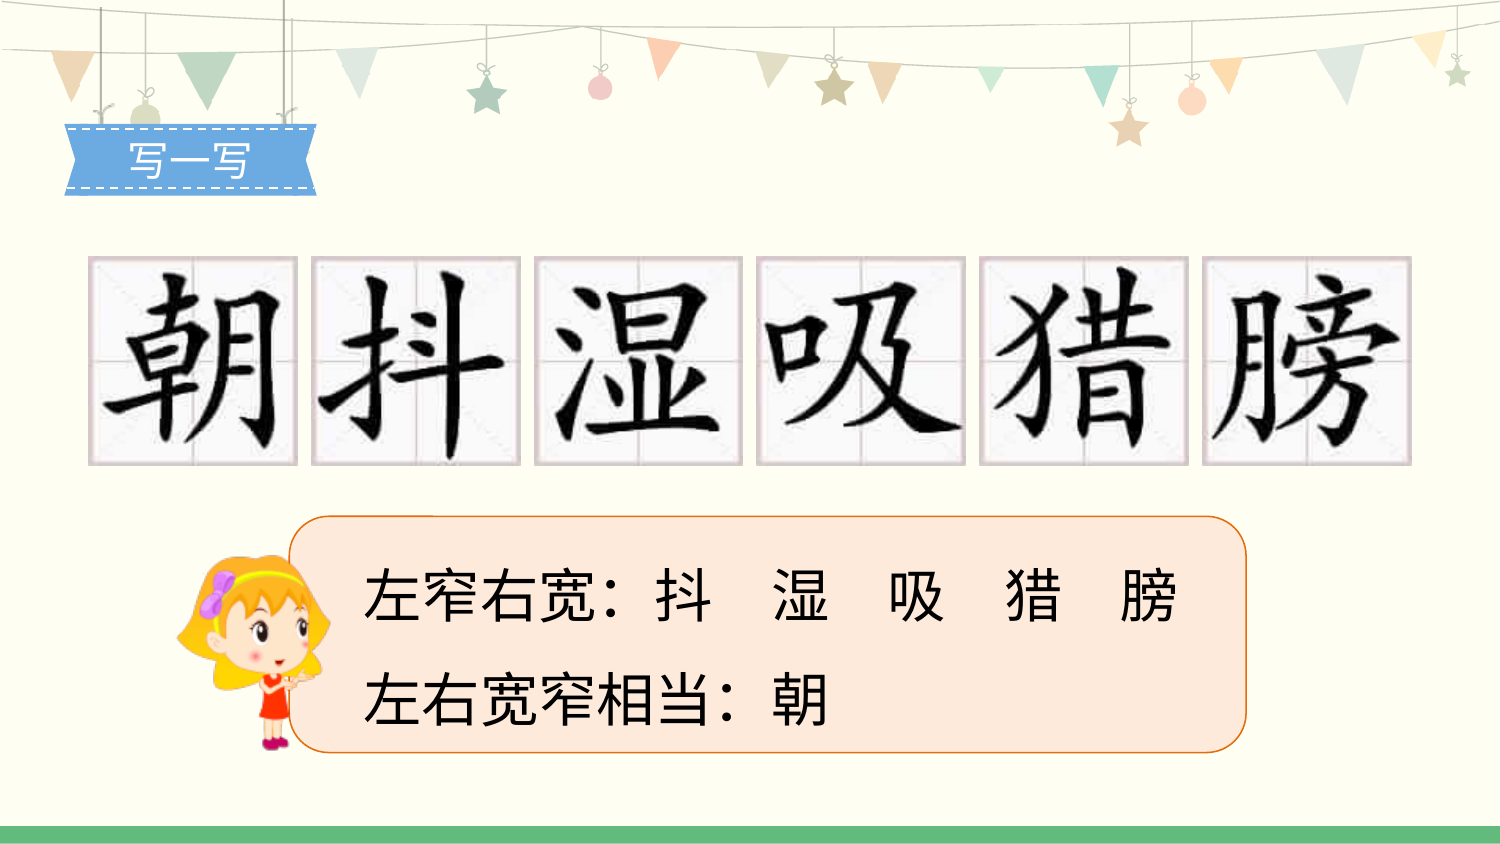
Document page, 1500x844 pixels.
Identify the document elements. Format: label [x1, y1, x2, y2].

text_box [63, 0, 317, 196]
text_box [159, 516, 1247, 760]
text_box [88, 256, 1412, 466]
